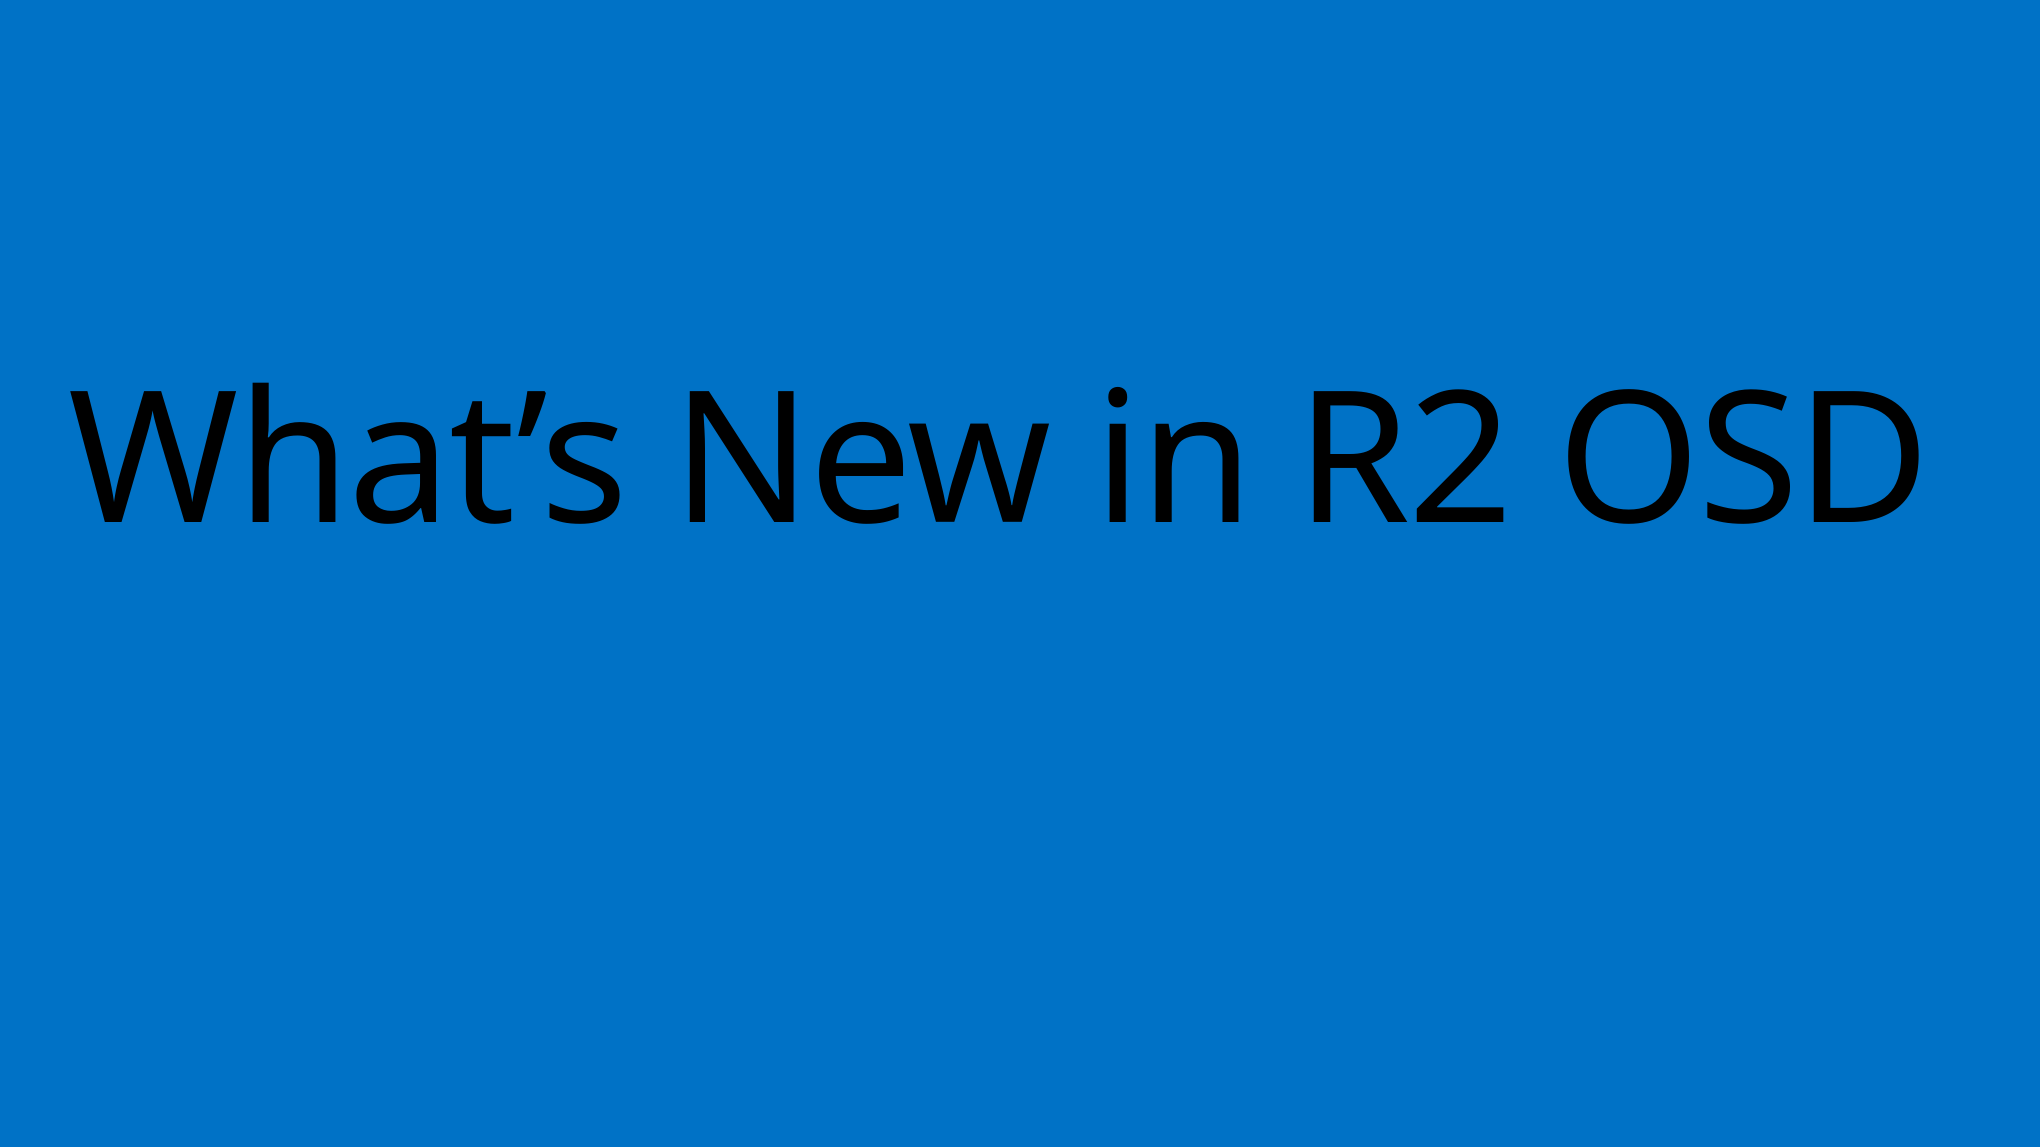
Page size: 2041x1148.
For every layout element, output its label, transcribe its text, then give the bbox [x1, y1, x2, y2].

title What’s New in R2 OSD [45, 348, 1996, 650]
